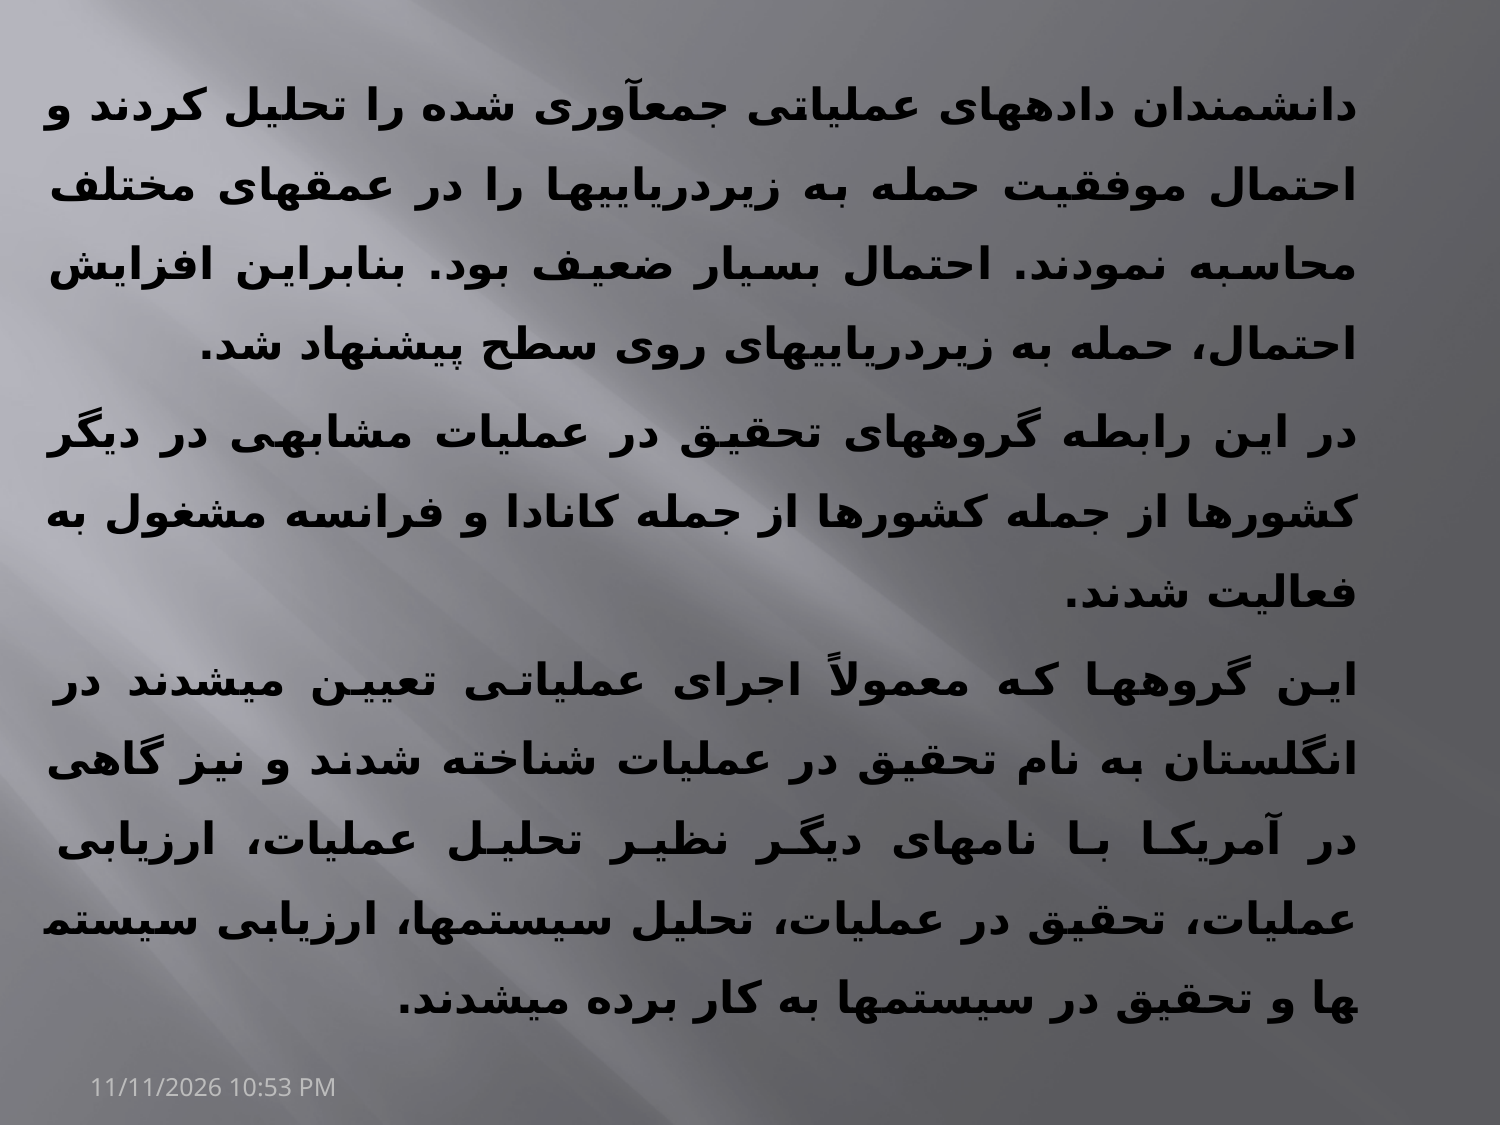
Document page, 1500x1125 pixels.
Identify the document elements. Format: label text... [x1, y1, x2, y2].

slide_number 20/مارس/1 [75, 1052, 425, 1113]
list دانشمندان داده­های عملیاتی جمع­آوری شده را تحلیل کردند و احتمال موفقیت حمله به زیردریایی­ها را در عمق­های مختلف محاسبه نمودند. احتمال بسیار ضعیف بود. بنابراین افزایش احتمال، حمله به زیردریایی­های روی سطح پیشنهاد شد. در این رابطه گروه­های تحقیق در عملیات مشابهی در دیگر کشورها از جمله کشورها از جمله کانادا و فرانسه مشغول به فعالیت شدند. این گروه­ها که معمولاً اجرای عملیاتی تعیین می­شدند در انگلستان به نام تحقیق در عملیات شناخته شدند و نیز گاهی در آمریکا با نام­های دیگر نظیر تحلیل عملیات، ارزیابی عملیات، تحقیق در عملیات، تحلیل سیستم­ها، ارزیابی سیستم­ها و تحقیق در سیستم­ها به کار برده می­شدند. [29, 42, 1447, 1106]
